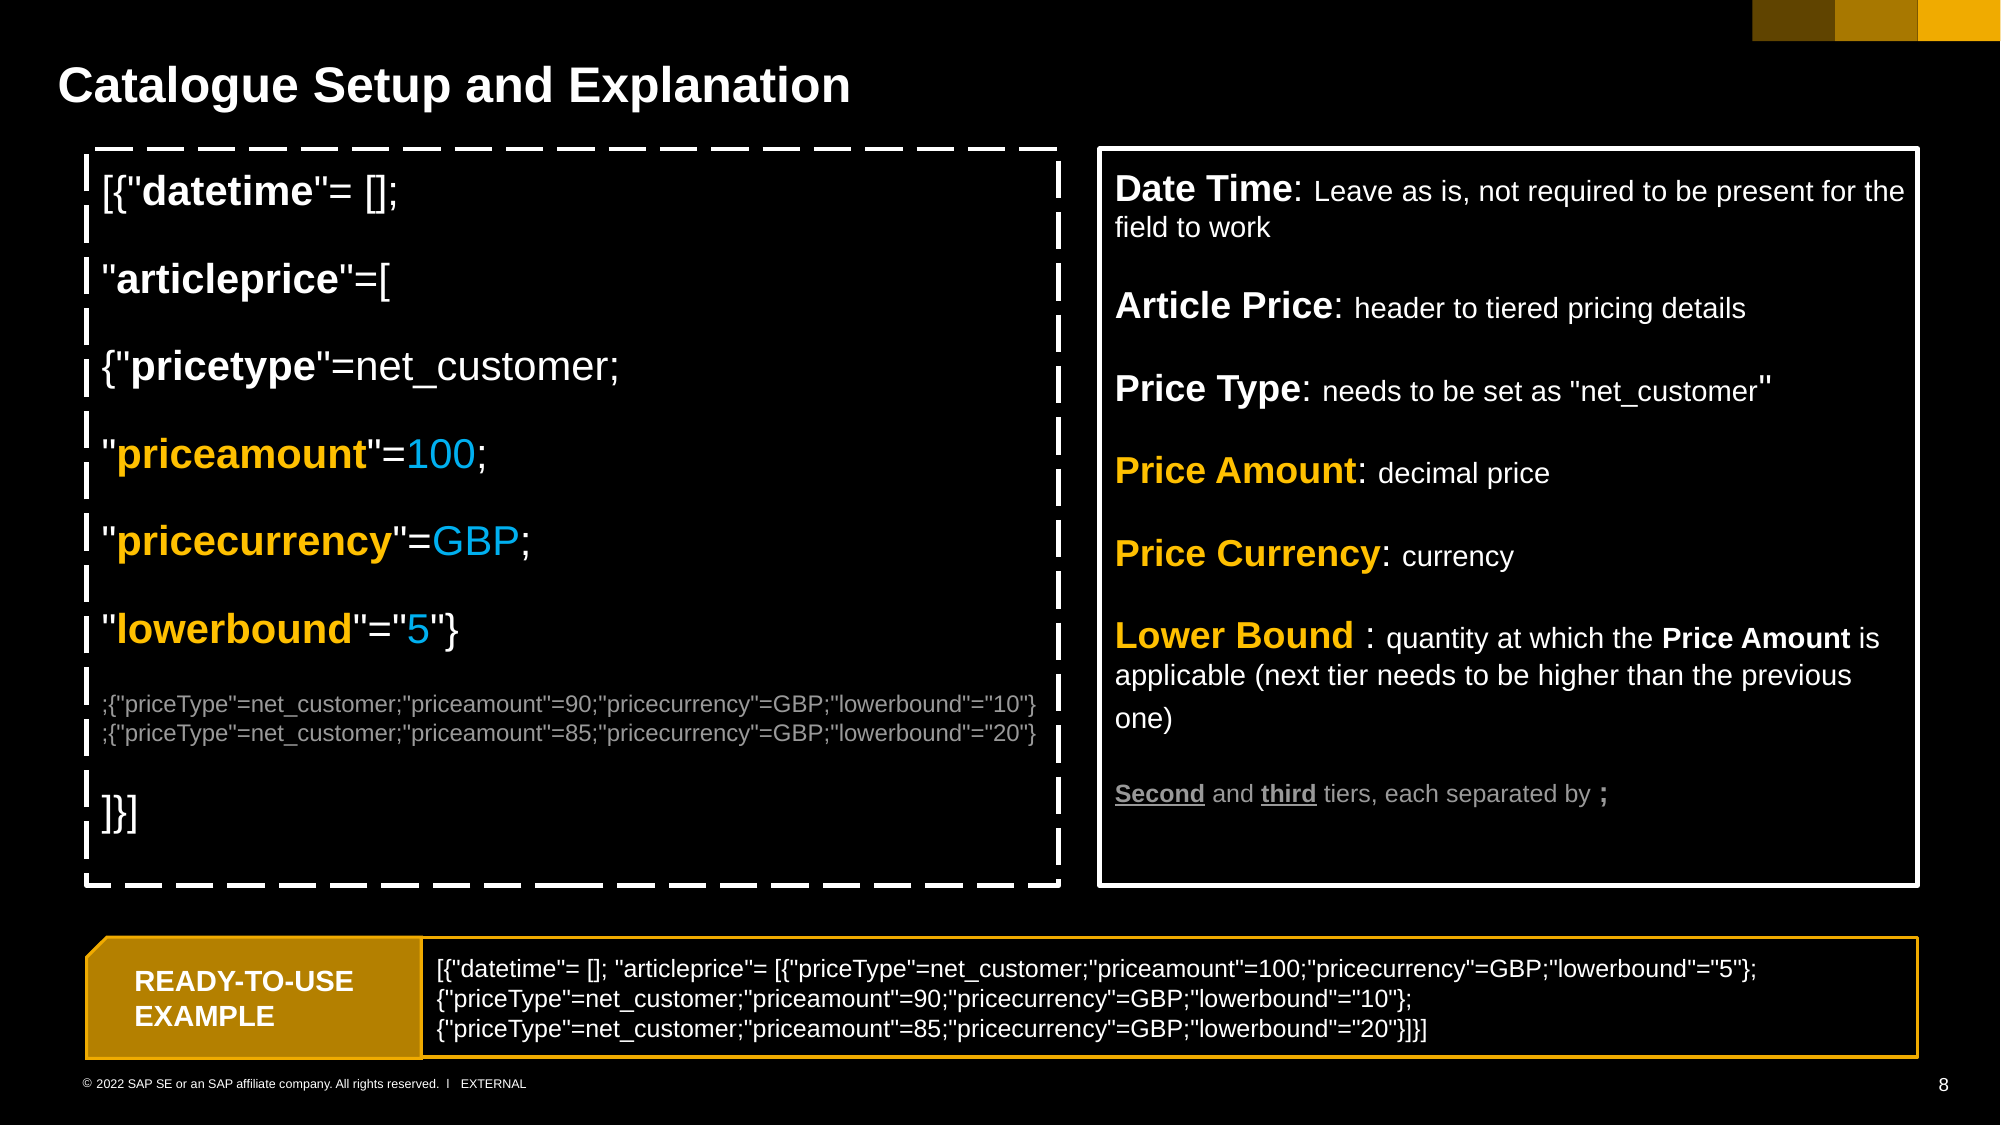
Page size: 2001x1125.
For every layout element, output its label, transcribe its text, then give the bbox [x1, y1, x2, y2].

title Catalogue Setup and Explanation [57, 52, 1893, 114]
text_box READY-TO-USE EXAMPLE [118, 961, 390, 1034]
text_box [{"datetime"= []; "articleprice"= [{"priceType"=net_customer;"priceamount"=100;"pricecurrency"=GBP;"lowerbound"="5"};{"priceType"=net_customer;"priceamount"=90;"pricecurrency"=GBP;"lowerbound"="10"};{"priceType"=net_customer;"priceamount"=85;"pricecurrency"=GBP;"lowerbound"="20"}]}] [420, 936, 1919, 1059]
list [{"datetime"= []; "articleprice"=[ {"pricetype"=net_customer; "priceamount"=100; "pricecurrency"=GBP; "lowerbound"="5"} ;{"priceType"=net_customer;"priceamount"=90;"pricecurrency"=GBP;"lowerbound"="10"} ;{"priceType"=net_customer;"priceamount"=85;"pricecurrency"=GBP;"lowerbound"="20"} ]}] [86, 148, 1059, 886]
text_box Date Time: Leave as is, not required to be present for the field to work Article Price: header to tiered pricing details Price Type: needs to be set as "net_customer" Price Amount: decimal price Price Currency: currency Lower Bound : quantity at which the Price Amount is applicable (next tier needs to be higher than the previous one) Second and third tiers, each separated by ; [1099, 148, 1918, 886]
text_box [86, 937, 420, 1059]
